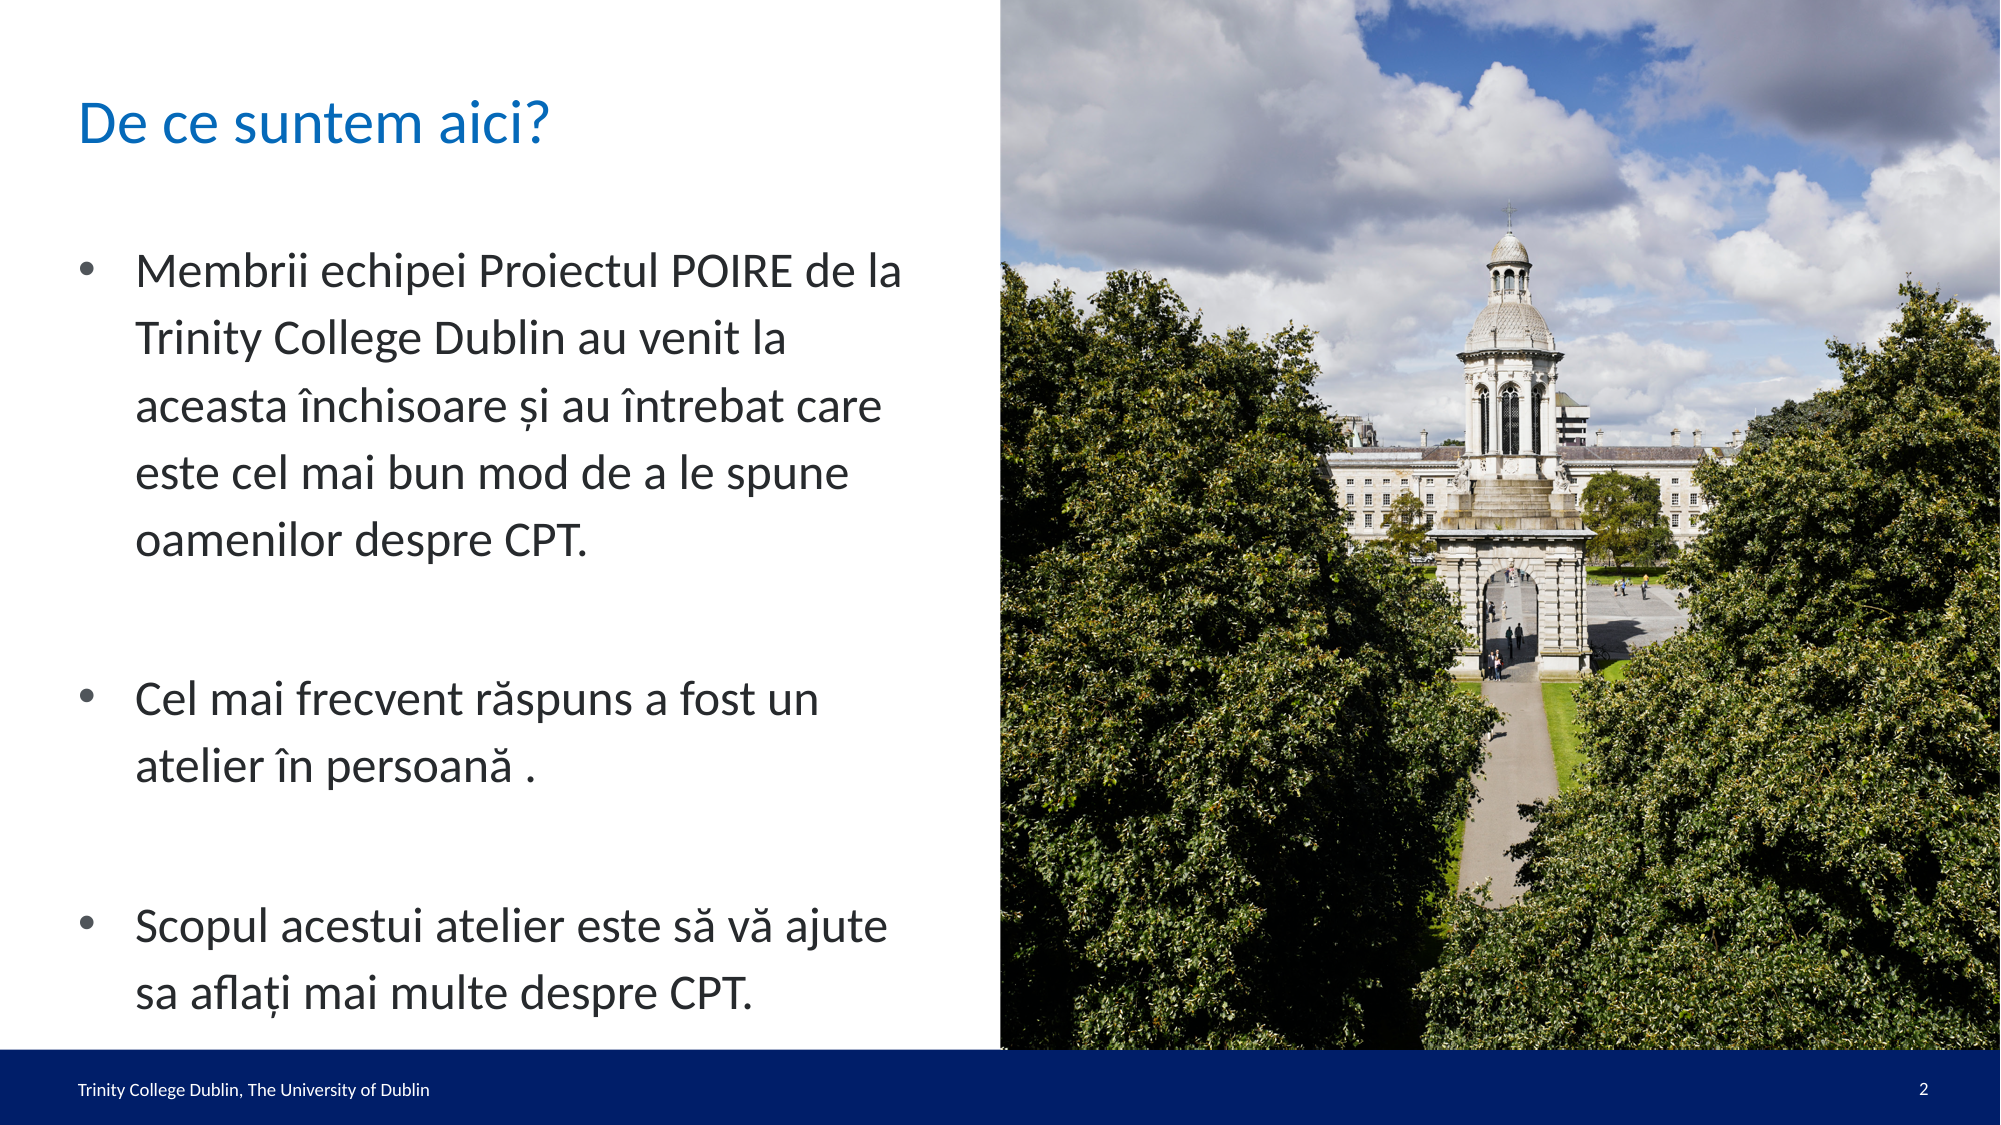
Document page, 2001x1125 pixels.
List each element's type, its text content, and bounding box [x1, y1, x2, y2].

slide_number 2 [1881, 1068, 1929, 1100]
list Membrii echipei Proiectul POIRE de la Trinity College Dublin au venit la aceasta închisoare și au întrebat care este cel mai bun mod de a le spune oamenilor despre CPT. Cel mai frecvent răspuns a fost un atelier în persoană . Scopul acestui atelier este să vă ajute sa aflați mai multe despre CPT. [78, 290, 924, 1020]
title De ce suntem aici? [78, 63, 924, 230]
picture [1000, 0, 2000, 1050]
